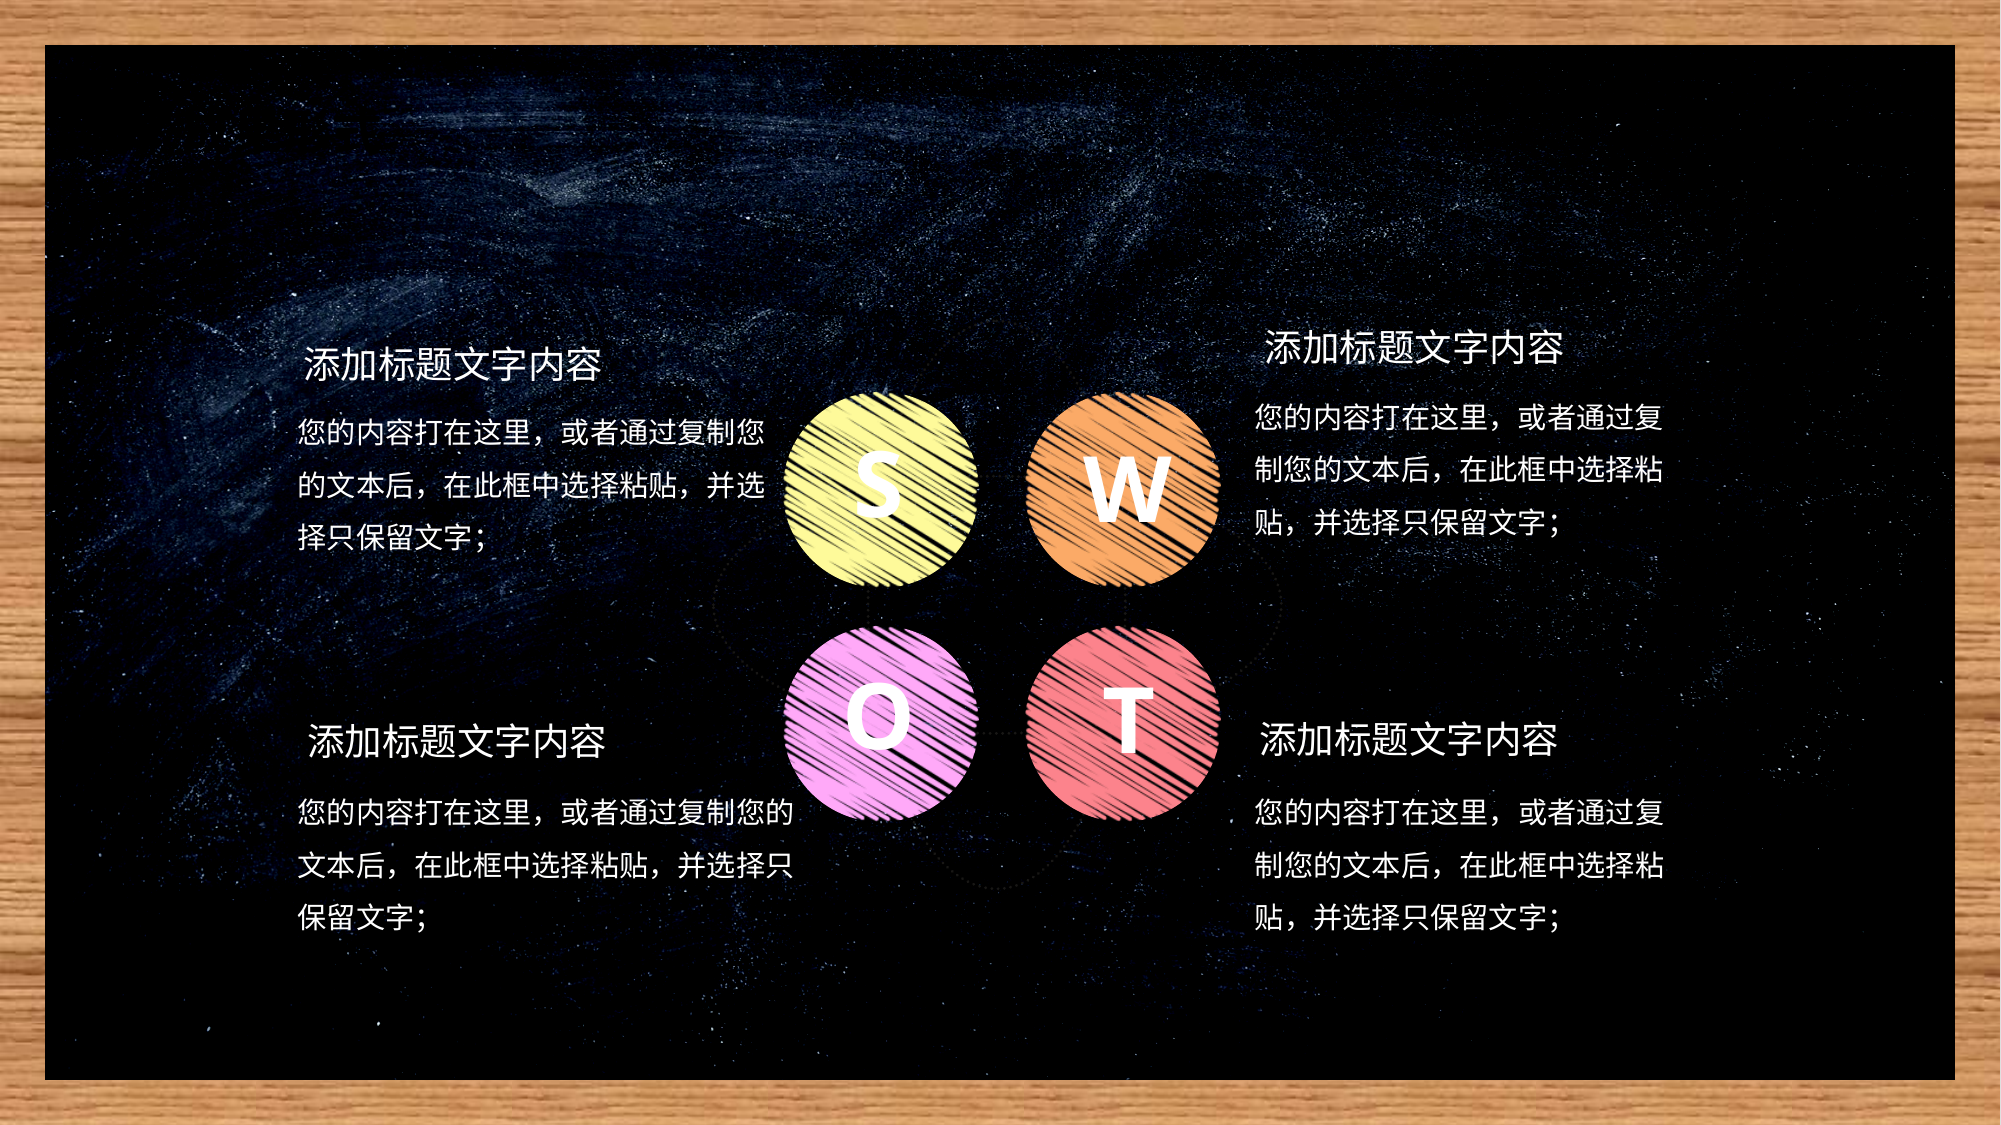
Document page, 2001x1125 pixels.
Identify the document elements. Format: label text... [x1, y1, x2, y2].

text_box 成果形式 [180, 93, 649, 169]
text_box 04 [75, 85, 180, 176]
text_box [1240, 316, 1705, 543]
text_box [1240, 709, 1698, 938]
picture [46, 46, 1954, 1079]
text_box [0, 0, 2000, 1125]
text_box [282, 710, 836, 938]
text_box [282, 333, 713, 558]
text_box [713, 320, 1282, 889]
